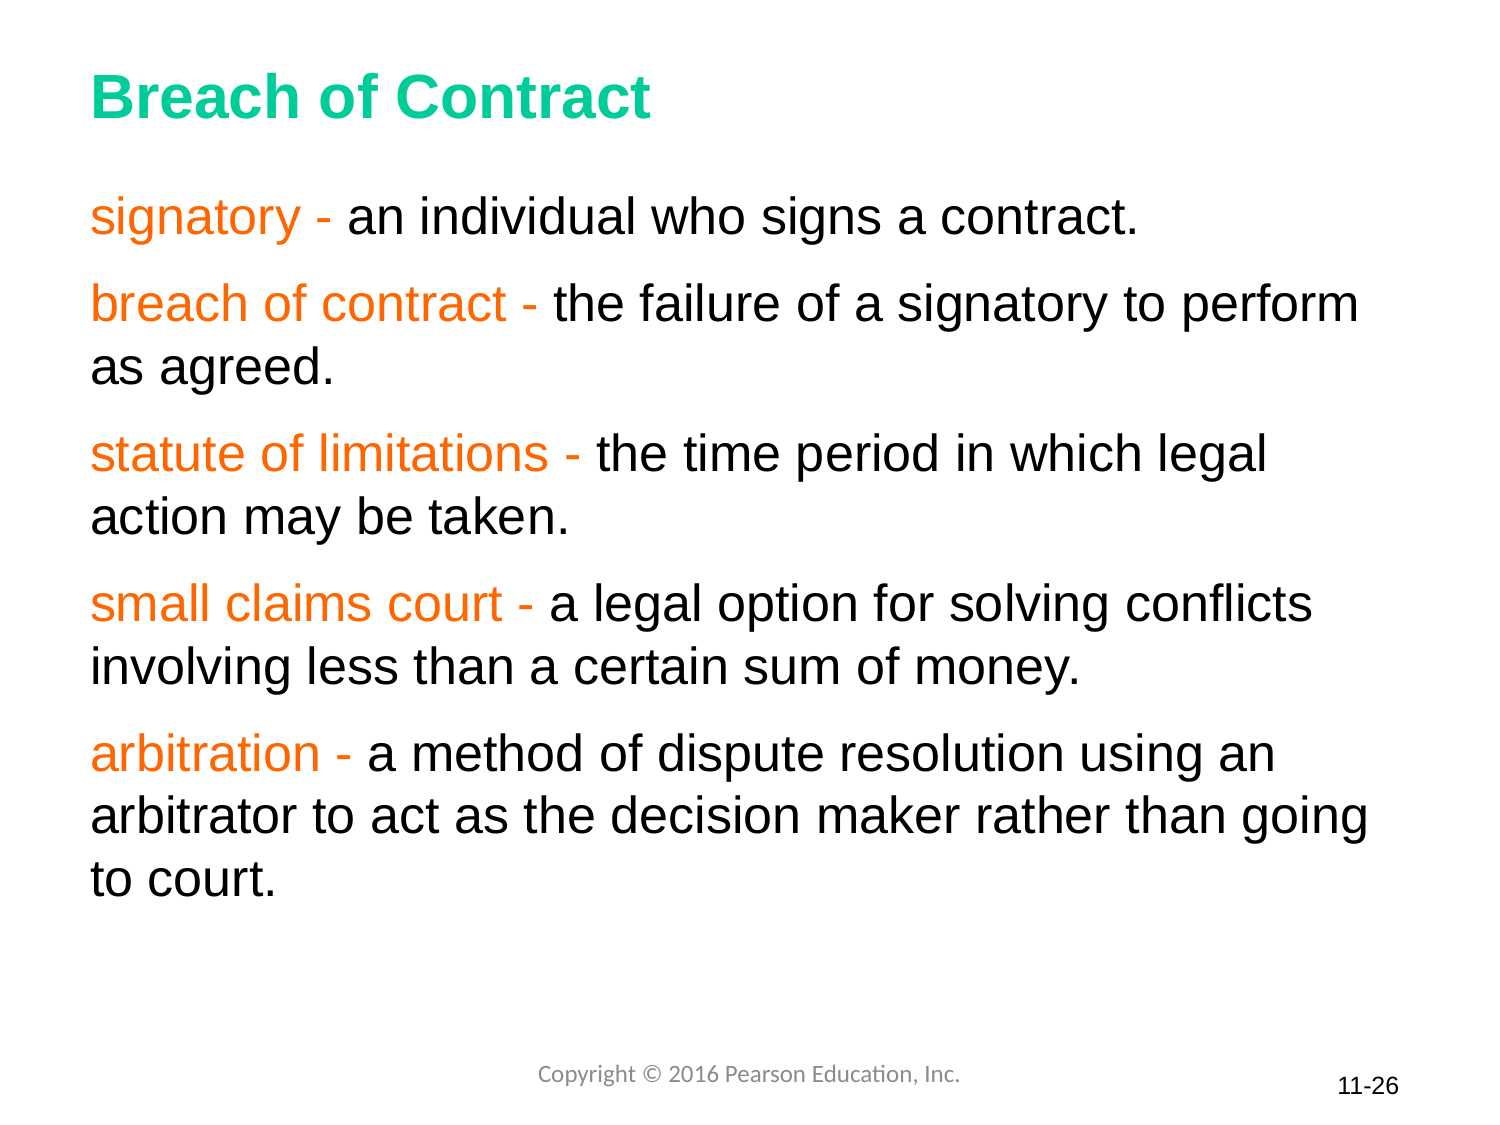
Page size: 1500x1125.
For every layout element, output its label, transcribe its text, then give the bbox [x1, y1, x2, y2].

list signatory - an individual who signs a contract. breach of contract - the failure of a signatory to perform as agreed. statute of limitations - the time period in which legal action may be taken. small claims court - a legal option for solving conflicts involving less than a certain sum of money. arbitration - a method of dispute resolution using an arbitrator to act as the decision maker rather than going to court. [75, 174, 1425, 1025]
title Breach of Contract [75, 0, 1425, 174]
footer Copyright © 2016 Pearson Education, Inc. [512, 1042, 988, 1103]
